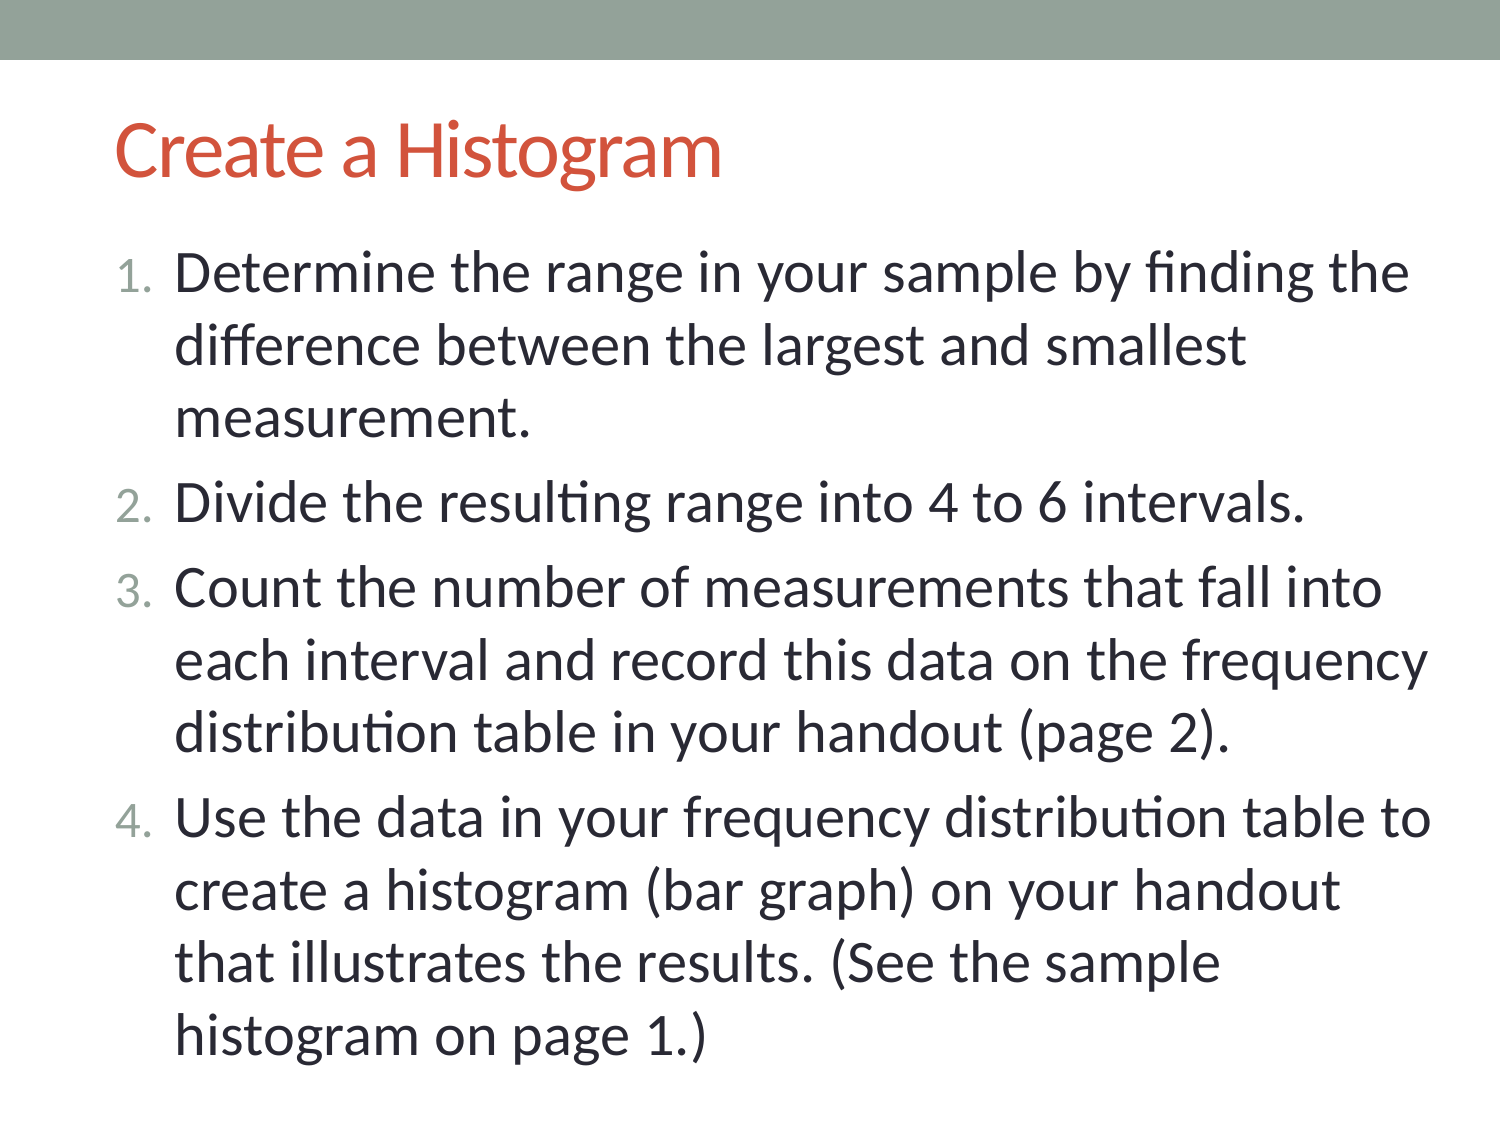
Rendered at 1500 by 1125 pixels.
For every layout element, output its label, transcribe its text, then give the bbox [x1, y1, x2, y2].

list Determine the range in your sample by finding the difference between the largest and smallest measurement. Divide the resulting range into 4 to 6 intervals. Count the number of measurements that fall into each interval and record this data on the frequency distribution table in your handout (page 2). Use the data in your frequency distribution table to create a histogram (bar graph) on your handout that illustrates the results. (See the sample histogram on page 1.) [99, 224, 1463, 1075]
title Create a Histogram [99, 62, 1425, 224]
